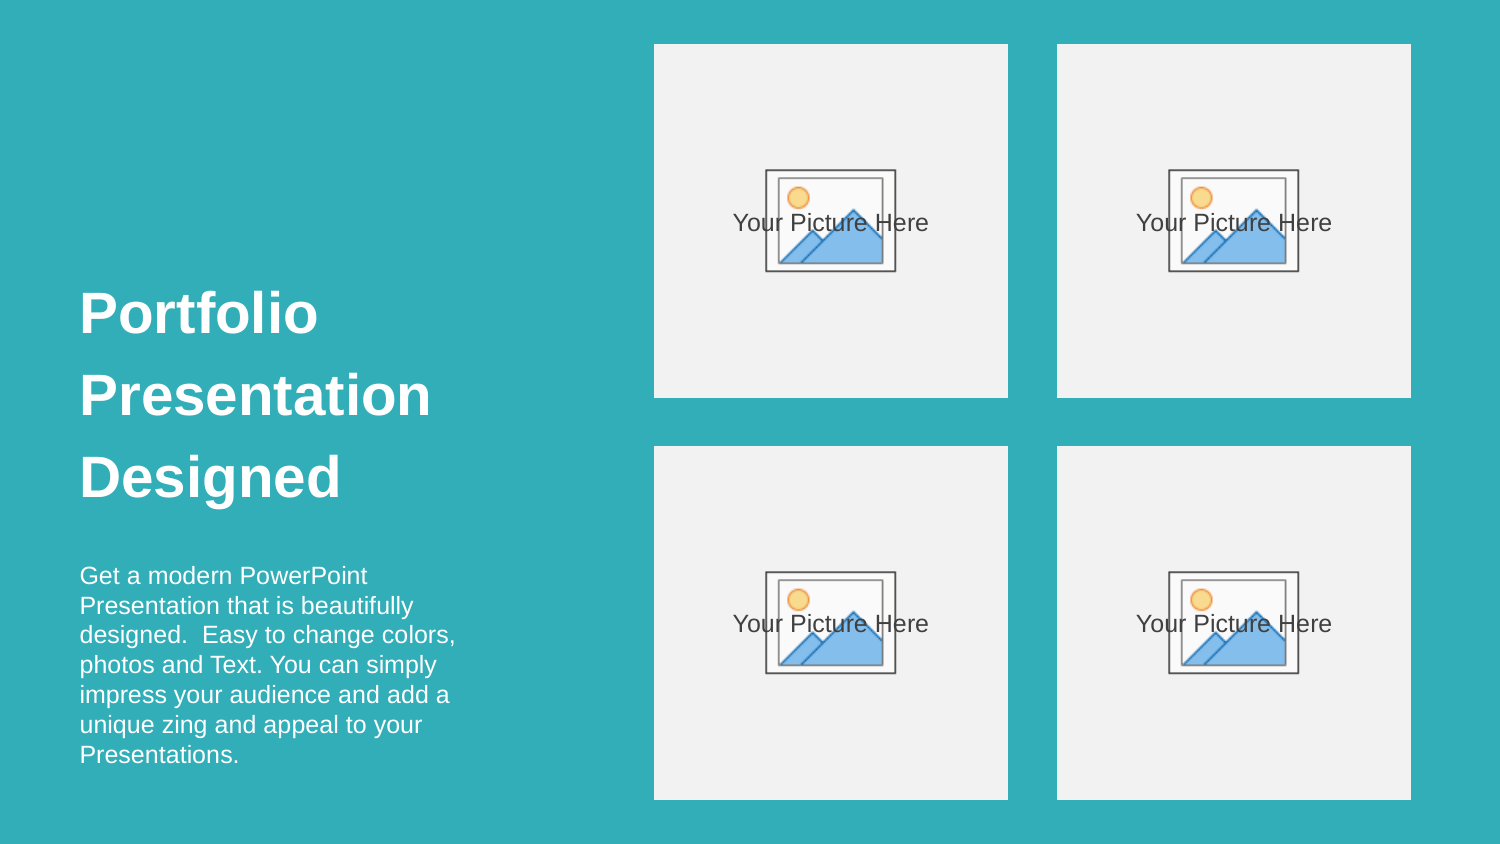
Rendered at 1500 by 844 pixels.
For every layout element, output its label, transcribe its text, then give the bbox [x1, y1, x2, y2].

picture [653, 445, 1009, 800]
picture [653, 43, 1009, 399]
picture [1056, 43, 1412, 399]
text_box Get a modern PowerPoint Presentation that is beautifully designed. Easy to change colors, photos and Text. You can simply impress your audience and add a unique zing and appeal to your Presentations. [64, 551, 502, 777]
text_box Portfolio Presentation Designed [64, 268, 526, 529]
picture [1056, 445, 1412, 800]
